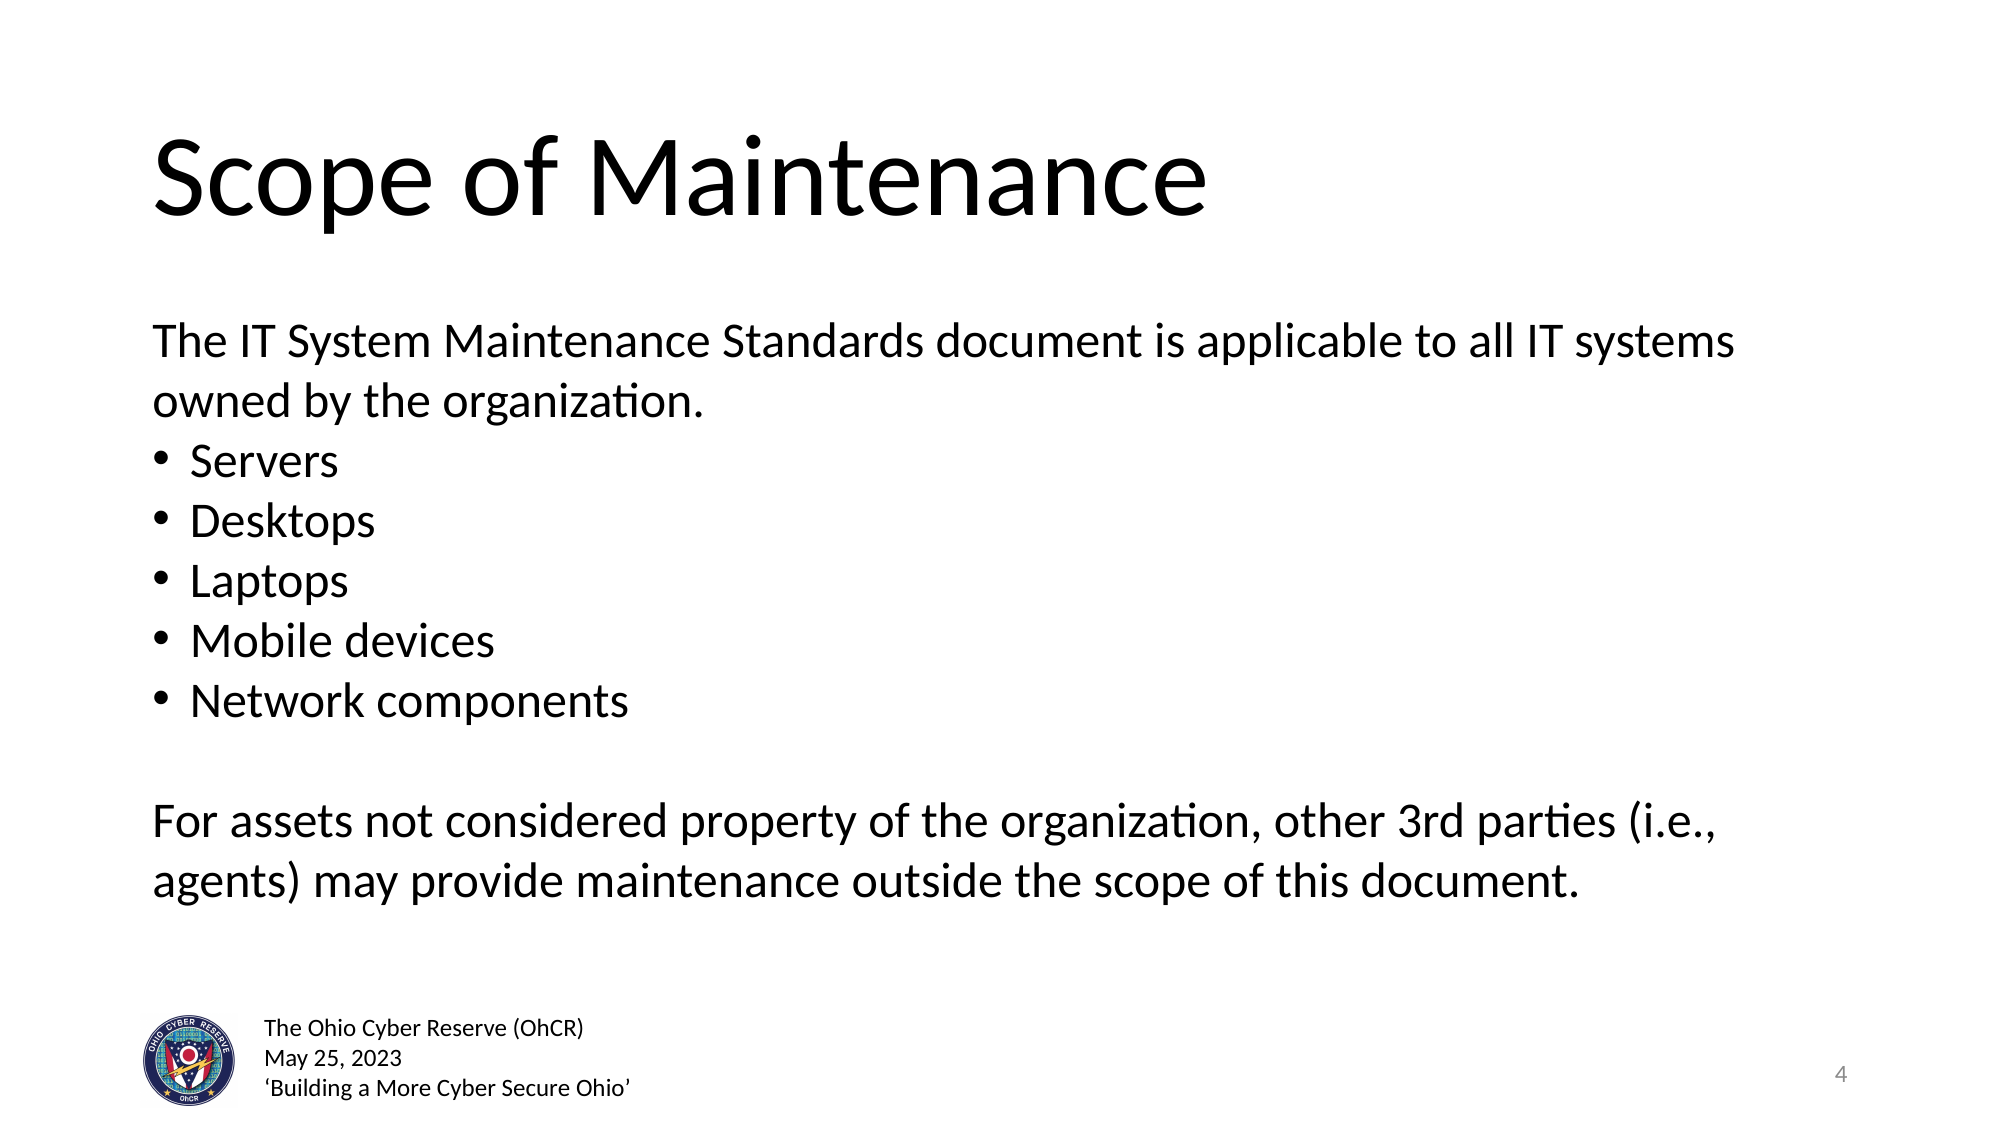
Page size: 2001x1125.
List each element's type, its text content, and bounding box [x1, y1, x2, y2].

list The IT System Maintenance Standards document is applicable to all IT systems owned by the organization. Servers Desktops Laptops Mobile devices Network components For assets not considered property of the organization, other 3rd parties (i.e., agents) may provide maintenance outside the scope of this document. [137, 299, 1825, 918]
picture [140, 1013, 238, 1108]
text_box The Ohio Cyber Reserve (OhCR) May 25, 2023 ‘Building a More Cyber Secure Ohio’ [249, 1004, 647, 1109]
slide_number 4 [1412, 1042, 1863, 1103]
title Scope of Maintenance [137, 59, 1863, 278]
